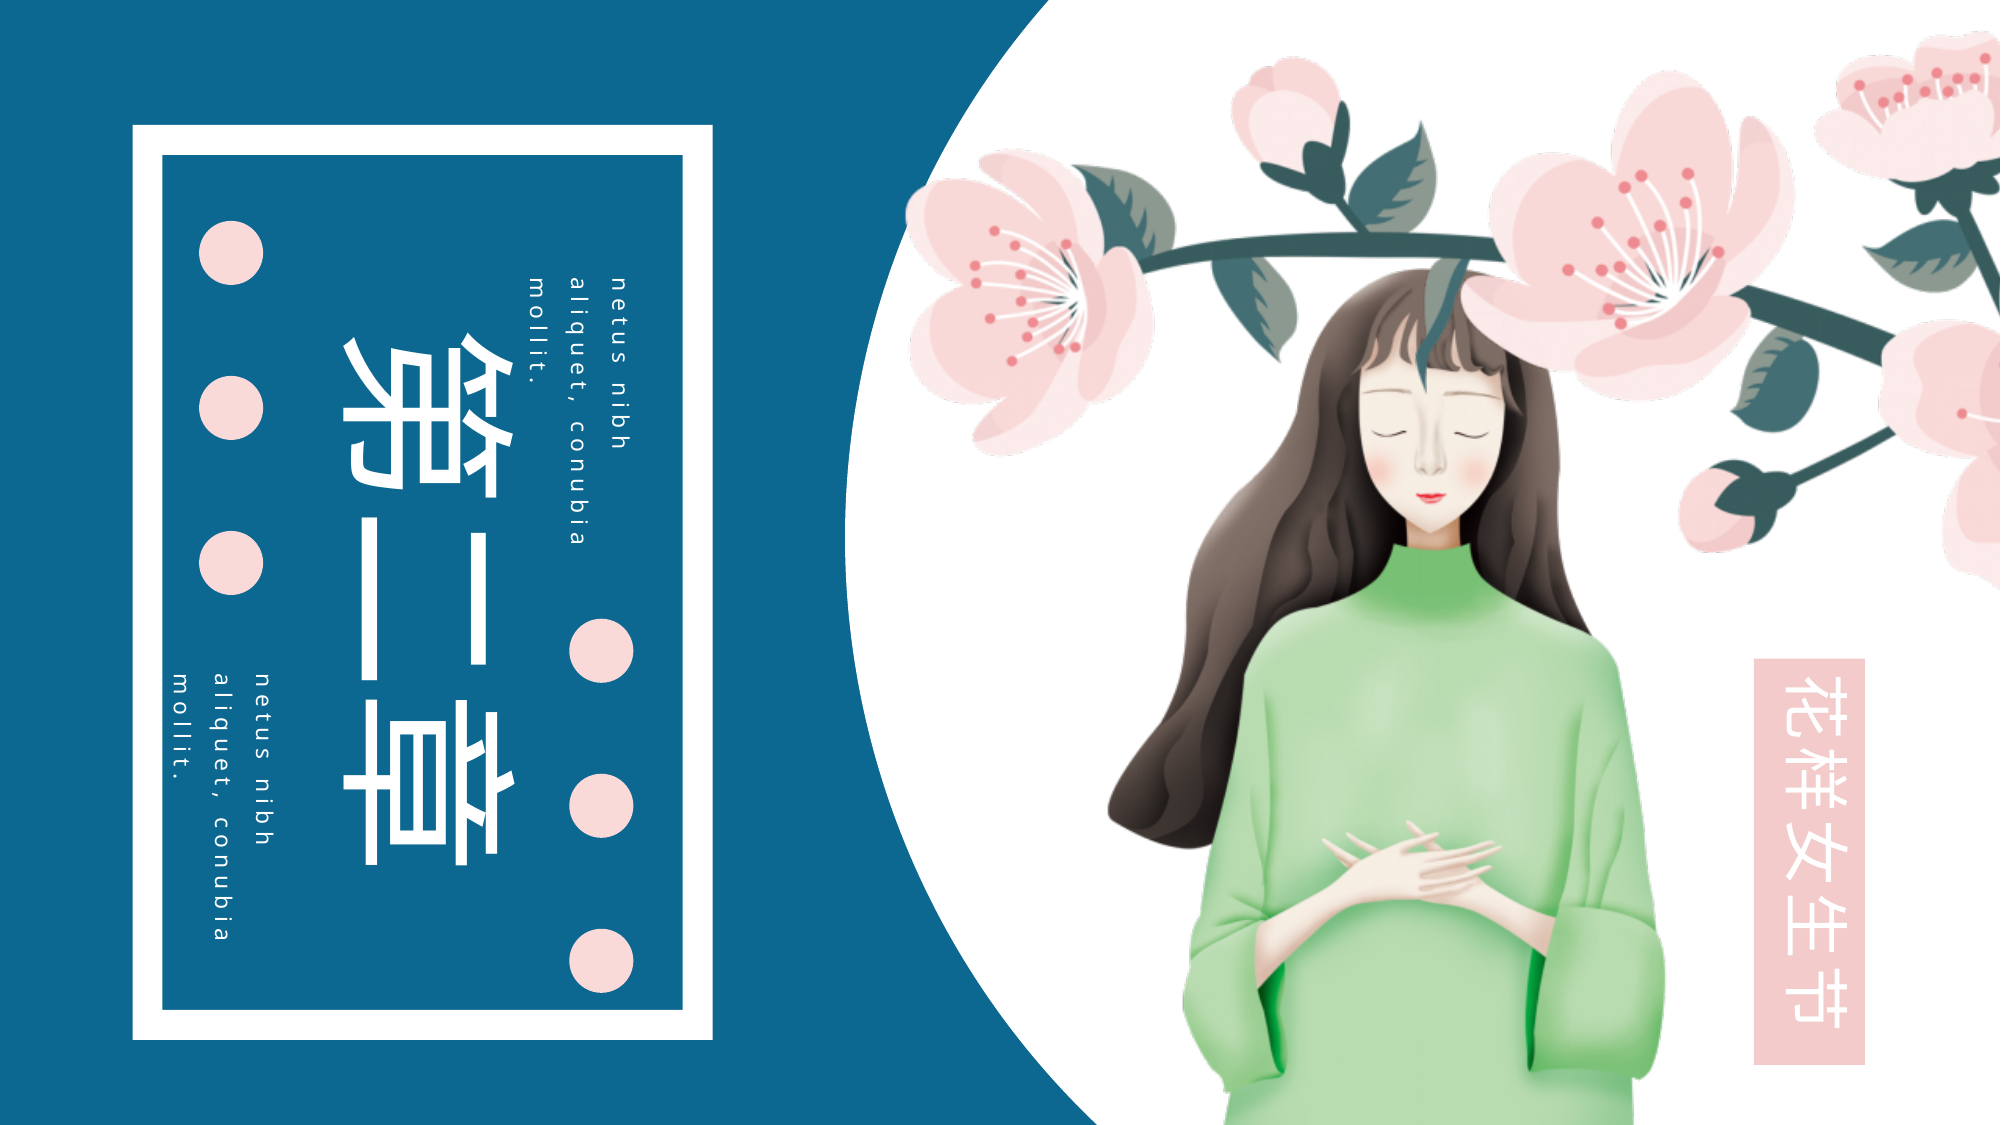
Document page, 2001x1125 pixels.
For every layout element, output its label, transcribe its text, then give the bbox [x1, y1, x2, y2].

picture [895, 0, 2000, 1125]
text_box [1706, 756, 2000, 1125]
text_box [569, 618, 634, 993]
text_box netus nibh aliquet, conubia mollit. [542, 262, 657, 597]
text_box netus nibh aliquet, conubia mollit. [186, 658, 301, 993]
text_box 第二章 [296, 309, 549, 903]
text_box [843, 254, 1091, 1121]
text_box [131, 124, 714, 1041]
text_box 花样女生节 [1753, 756, 1865, 1065]
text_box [199, 220, 264, 595]
